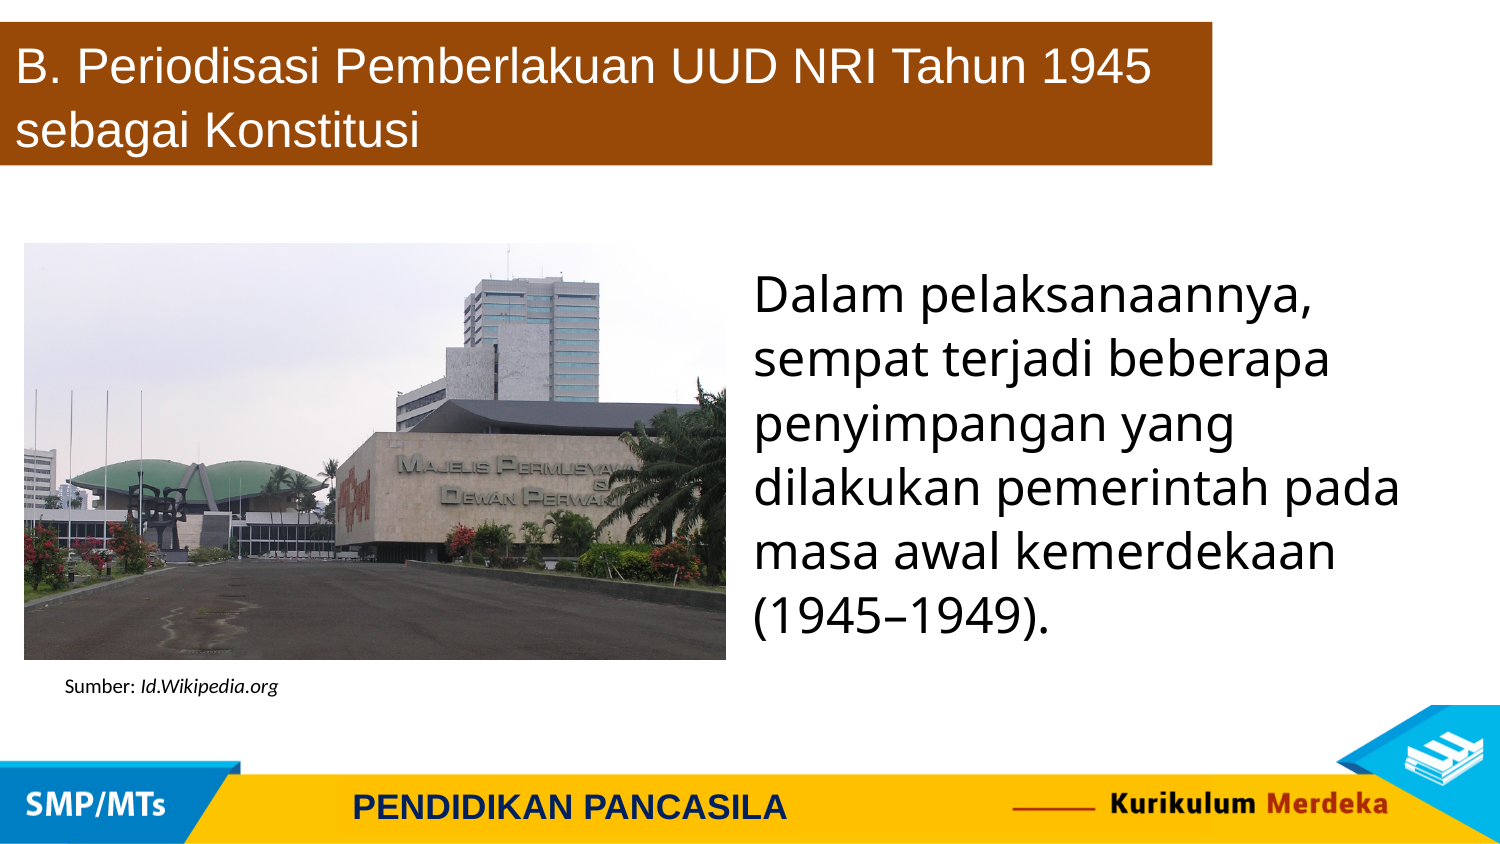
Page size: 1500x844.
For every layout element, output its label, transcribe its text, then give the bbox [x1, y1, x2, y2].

text_box Dalam pelaksanaannya, sempat terjadi beberapa penyimpangan yang dilakukan pemerintah pada masa awal kemerdekaan (1945–1949). [739, 251, 1452, 652]
text_box B. Periodisasi Pemberlakuan UUD NRI Tahun 1945 sebagai Konstitusi [0, 20, 1214, 167]
text_box Sumber: Id.Wikipedia.org [50, 668, 300, 704]
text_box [0, 705, 1500, 844]
picture [23, 242, 727, 660]
